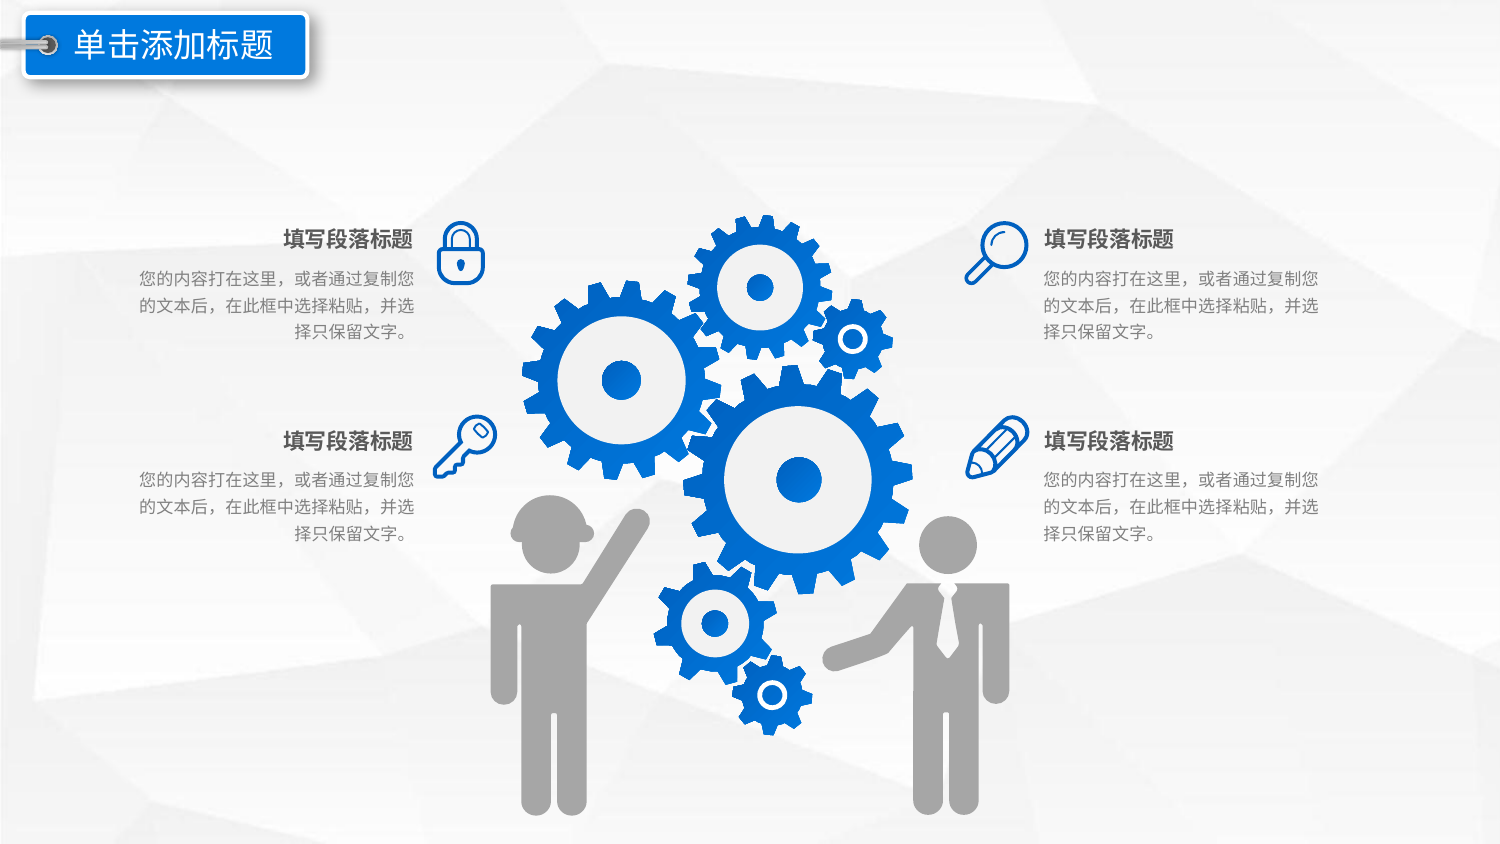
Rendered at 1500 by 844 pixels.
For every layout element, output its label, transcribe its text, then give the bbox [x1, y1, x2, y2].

text_box [682, 364, 914, 596]
text_box [731, 654, 814, 737]
text_box [601, 359, 642, 401]
picture [0, 0, 1500, 844]
text_box [964, 221, 1029, 286]
text_box [22, 11, 309, 79]
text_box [490, 495, 652, 816]
text_box 填写段落标题 [268, 212, 429, 253]
text_box 填写段落标题 [268, 414, 429, 454]
text_box [745, 273, 775, 302]
text_box 您的内容打在这里，或者通过复制您的文本后，在此框中选择粘贴，并选择只保留文字。 [116, 254, 430, 350]
text_box [436, 220, 485, 286]
text_box [965, 415, 1029, 480]
text_box [837, 324, 868, 355]
text_box [700, 609, 730, 638]
text_box [686, 214, 834, 361]
text_box [757, 680, 788, 711]
text_box 您的内容打在这里，或者通过复制您的文本后，在此框中选择粘贴，并选择只保留文字。 [116, 456, 430, 552]
text_box [432, 414, 498, 479]
text_box [520, 279, 723, 481]
text_box [717, 244, 803, 331]
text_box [0, 40, 48, 49]
text_box [724, 406, 872, 554]
text_box [681, 589, 750, 658]
text_box 填写段落标题 [1029, 414, 1190, 454]
text_box 您的内容打在这里，或者通过复制您的文本后，在此框中选择粘贴，并选择只保留文字。 [1028, 254, 1342, 350]
text_box 填写段落标题 [1029, 212, 1190, 253]
text_box [557, 316, 686, 445]
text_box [822, 516, 1010, 815]
text_box [652, 560, 778, 686]
text_box [775, 456, 823, 504]
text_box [38, 35, 58, 55]
text_box 您的内容打在这里，或者通过复制您的文本后，在此框中选择粘贴，并选择只保留文字。 [1028, 456, 1342, 552]
text_box 单击添加标题 [39, 17, 308, 72]
text_box [812, 299, 893, 380]
